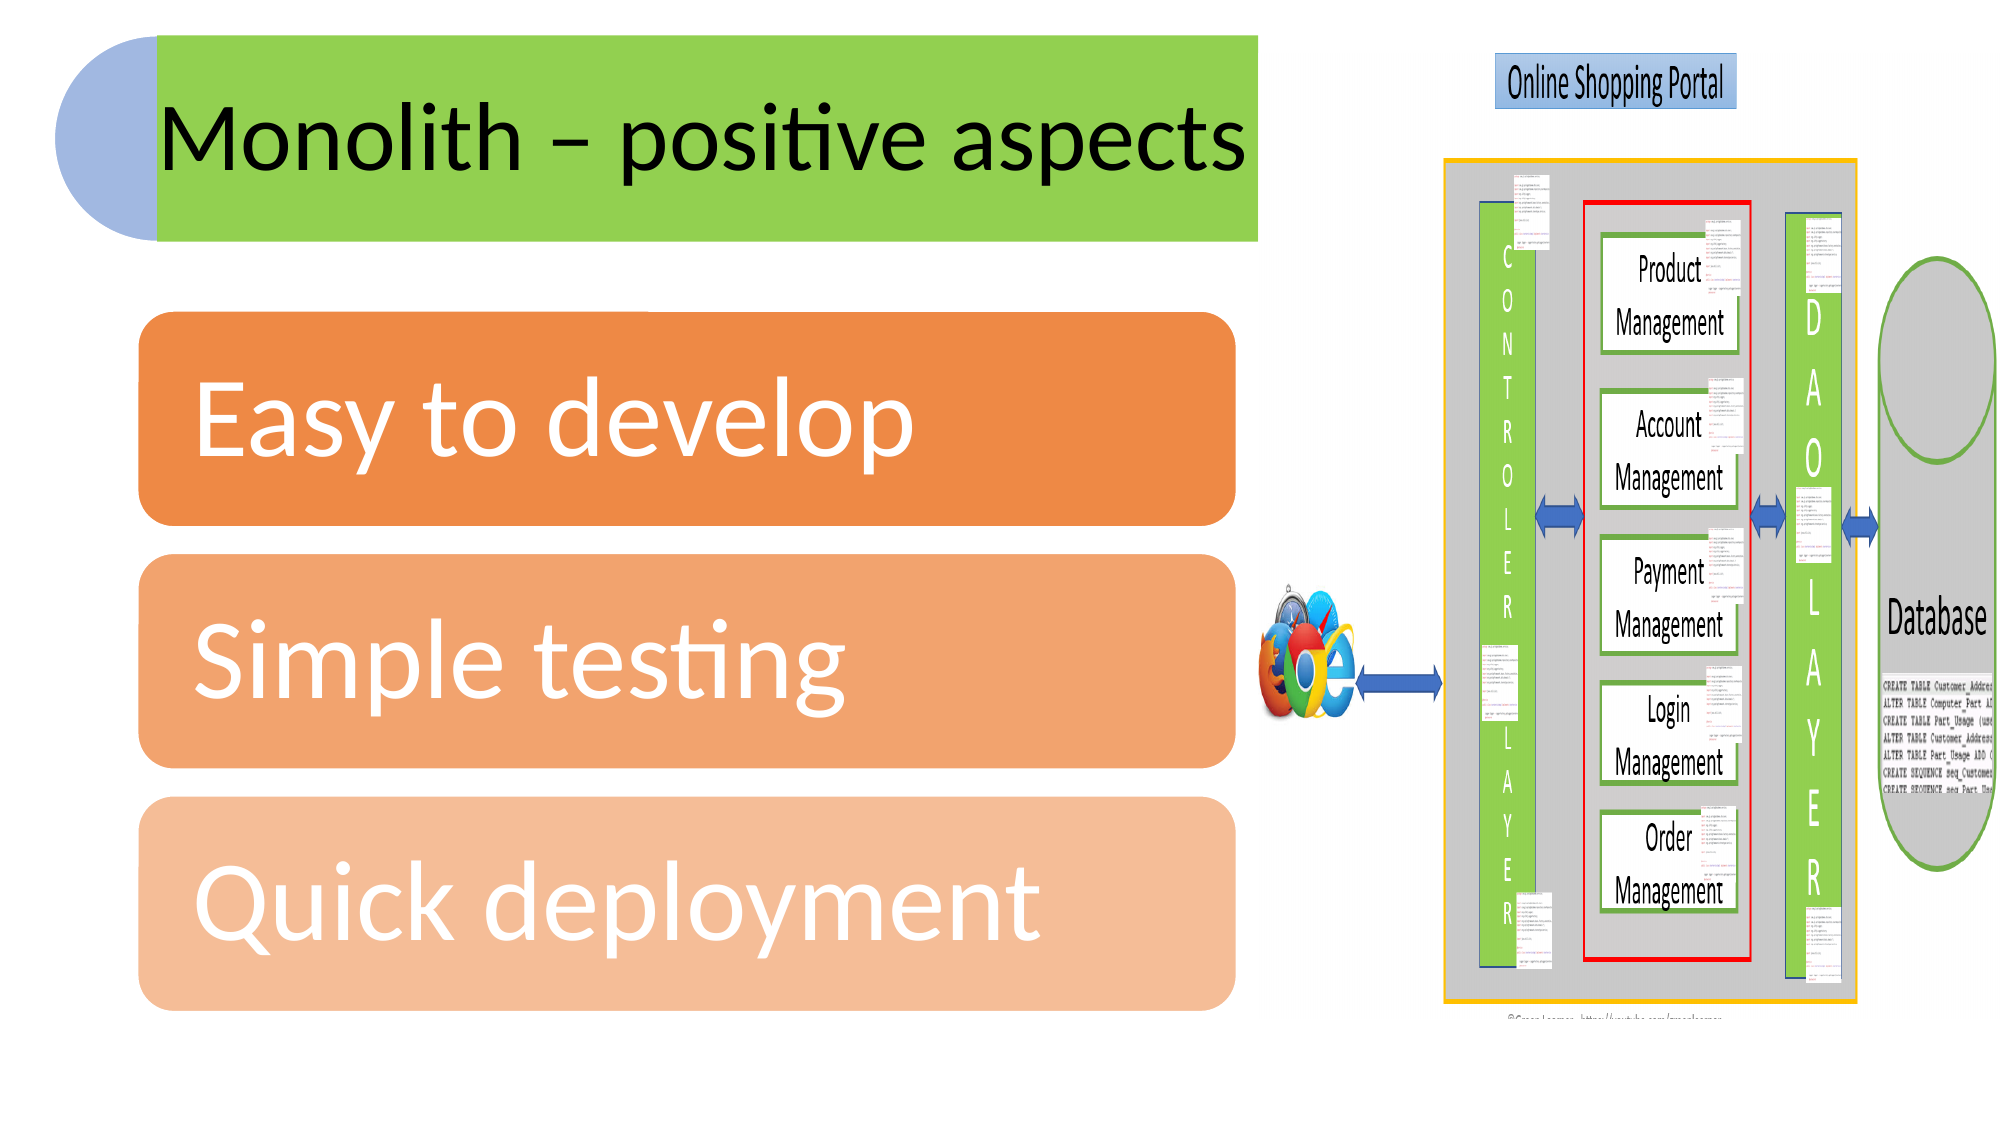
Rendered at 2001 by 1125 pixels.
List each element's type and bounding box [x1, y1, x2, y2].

text_box [0, 0, 1259, 278]
picture [1258, 53, 2000, 1019]
list [137, 304, 1237, 1019]
